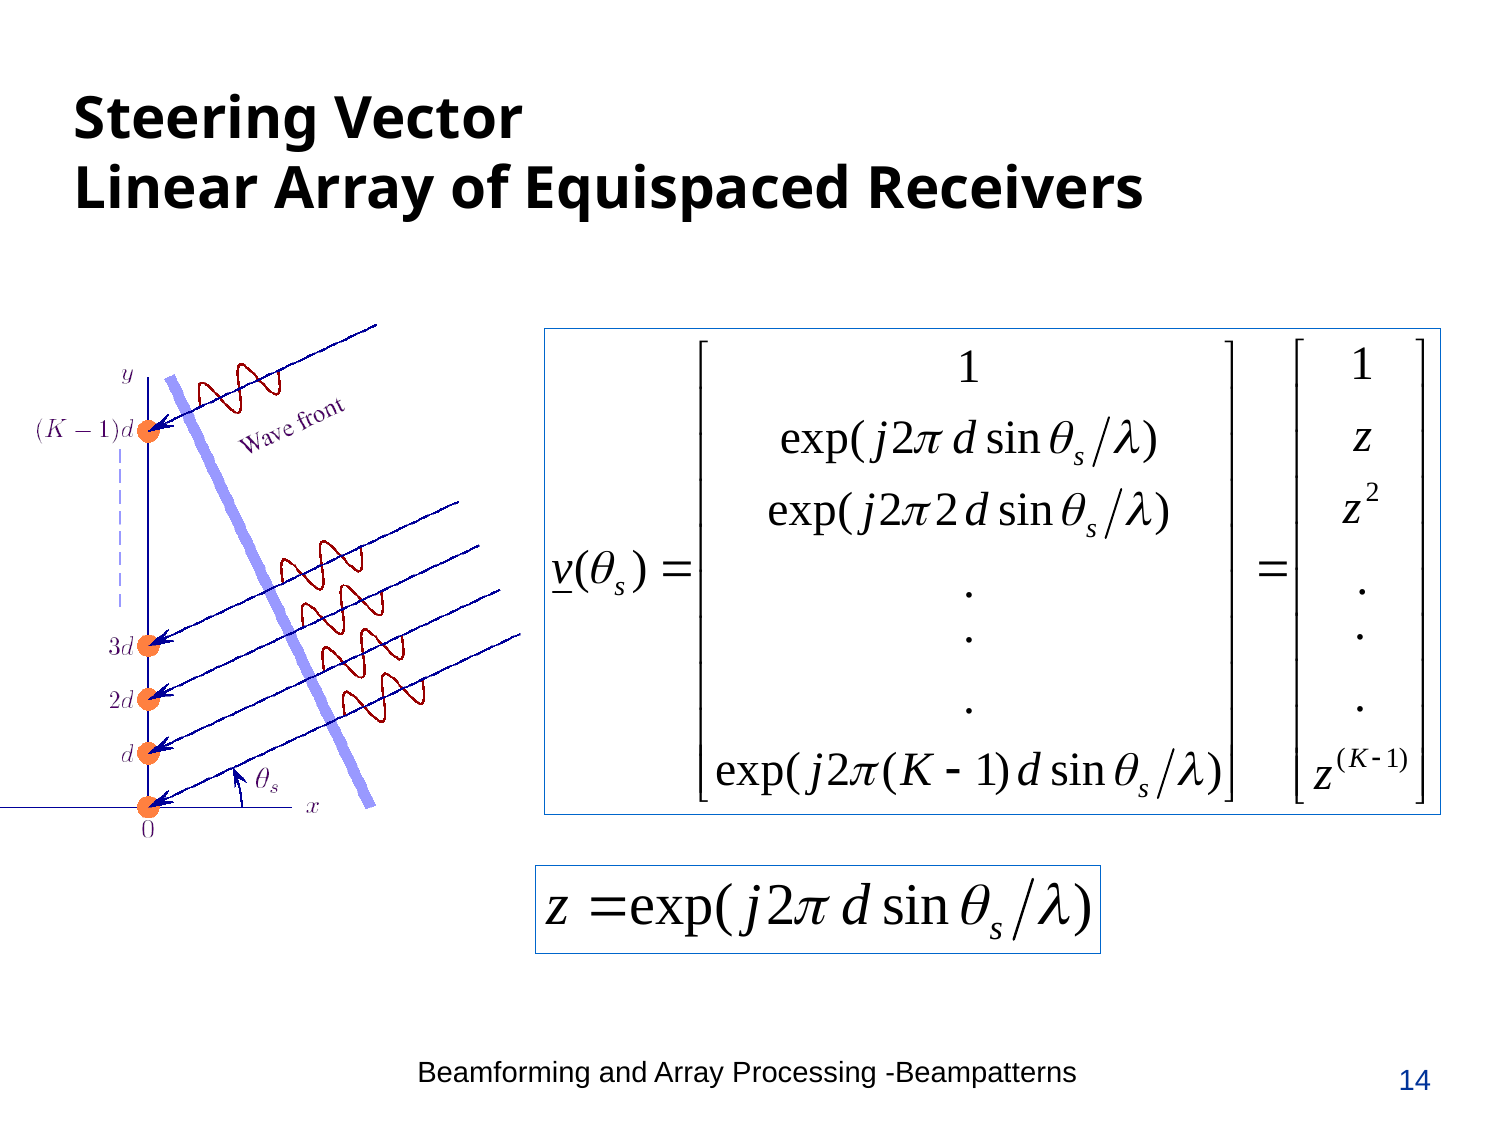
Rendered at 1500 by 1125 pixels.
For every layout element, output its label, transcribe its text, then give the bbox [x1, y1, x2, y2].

title Steering Vector Linear Array of Equispaced Receivers [58, 72, 1348, 242]
slide_number 14 [1207, 1055, 1447, 1102]
picture [0, 301, 531, 849]
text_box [544, 328, 1441, 816]
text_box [534, 864, 1101, 955]
